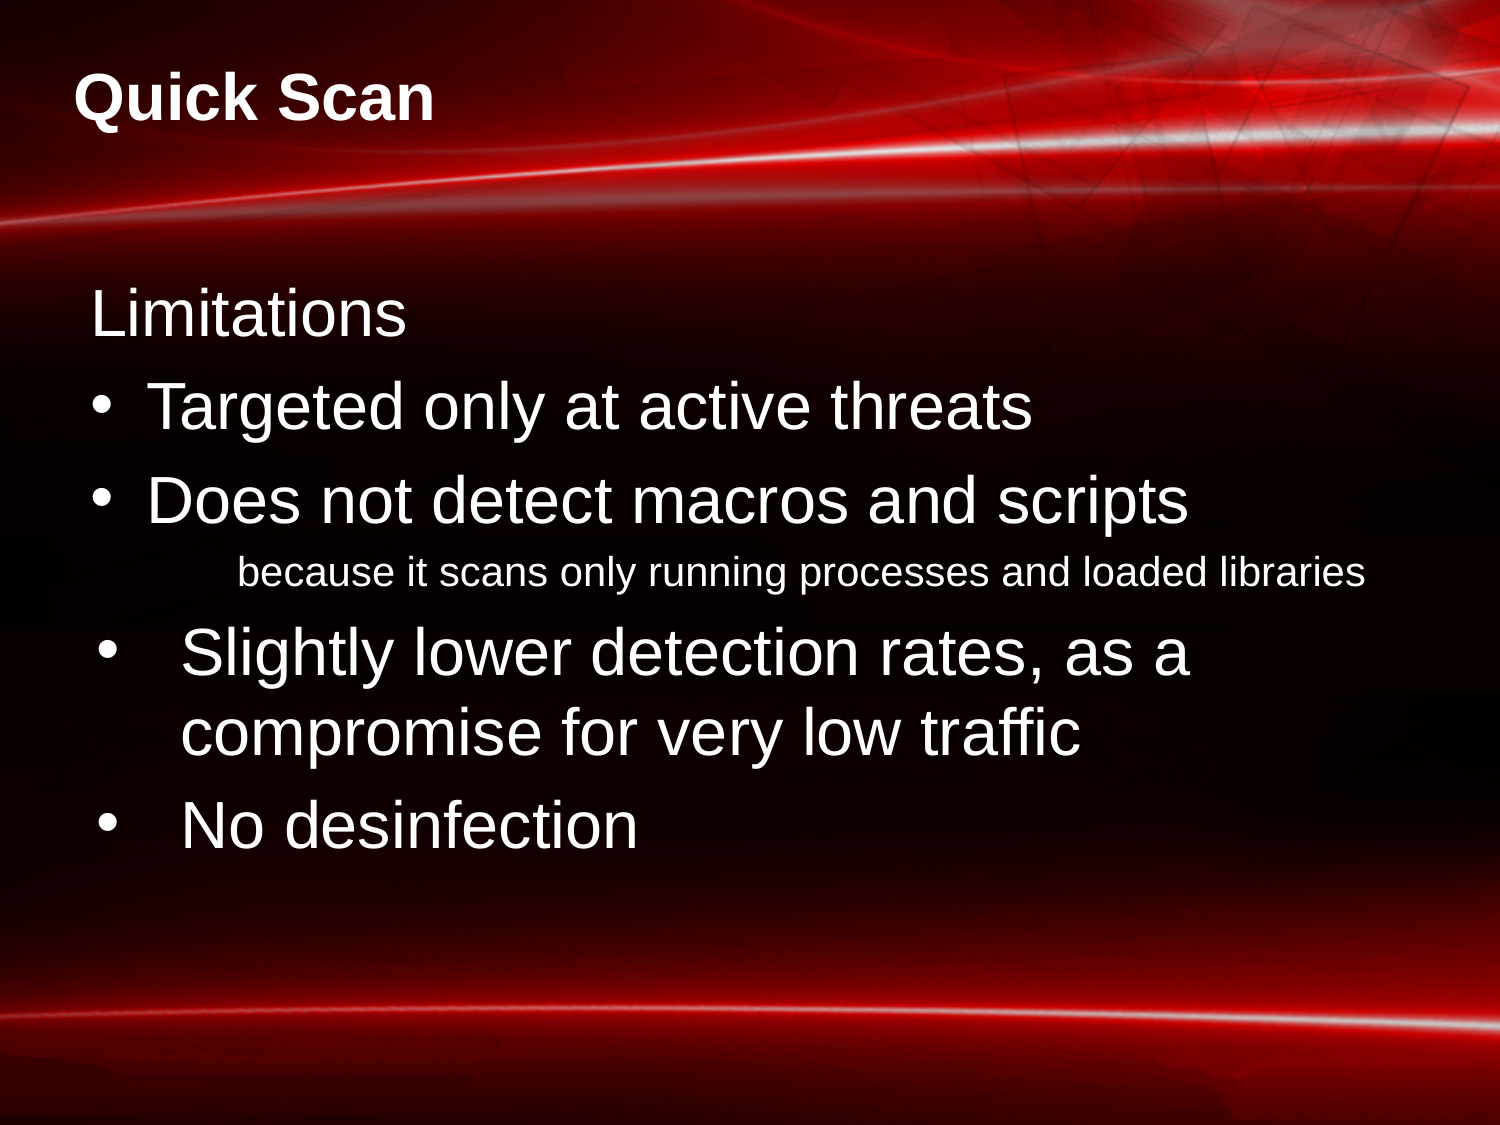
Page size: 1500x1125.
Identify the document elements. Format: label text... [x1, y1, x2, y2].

picture [0, 0, 1500, 1125]
list Limitations Targeted only at active threats Does not detect macros and scripts because it scans only running processes and loaded libraries Slightly lower detection rates, as a compromise for very low traffic No desinfection [74, 262, 1426, 1006]
title Quick Scan [58, 0, 1409, 188]
